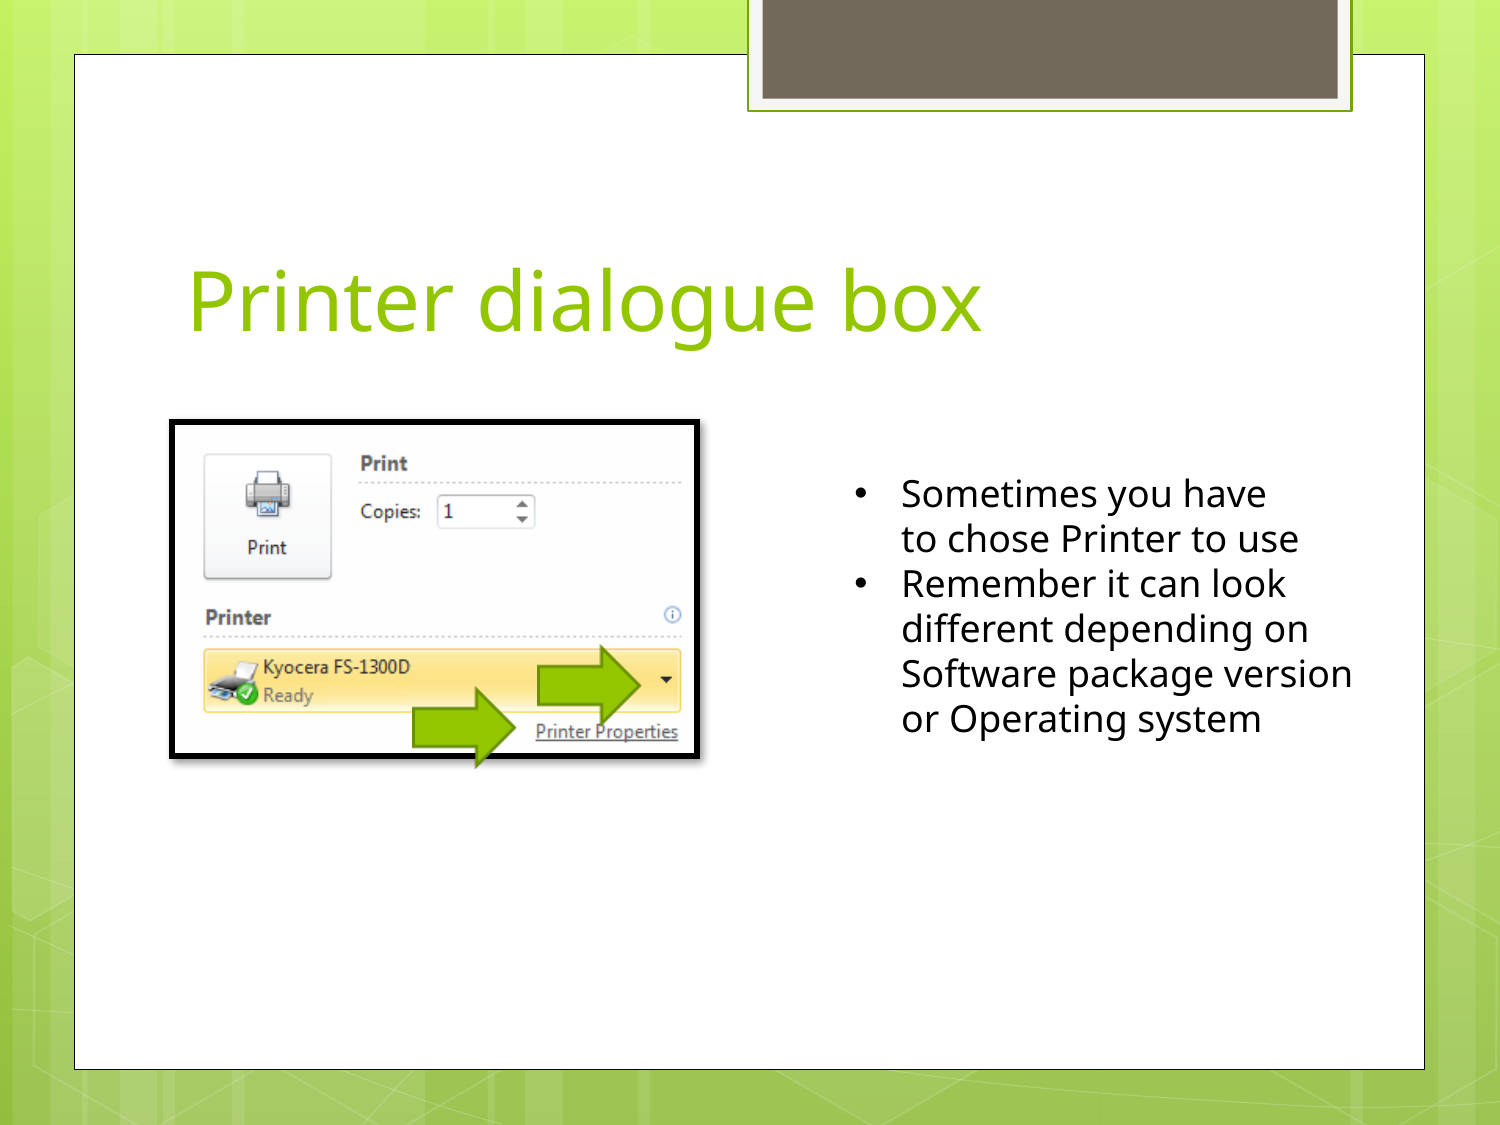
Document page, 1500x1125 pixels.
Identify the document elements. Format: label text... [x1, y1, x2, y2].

picture [174, 424, 694, 770]
text_box Sometimes you have to chose Printer to use Remember it can look different depending on Software package version or Operating system [839, 462, 1369, 748]
title Printer dialogue box [171, 168, 1324, 357]
